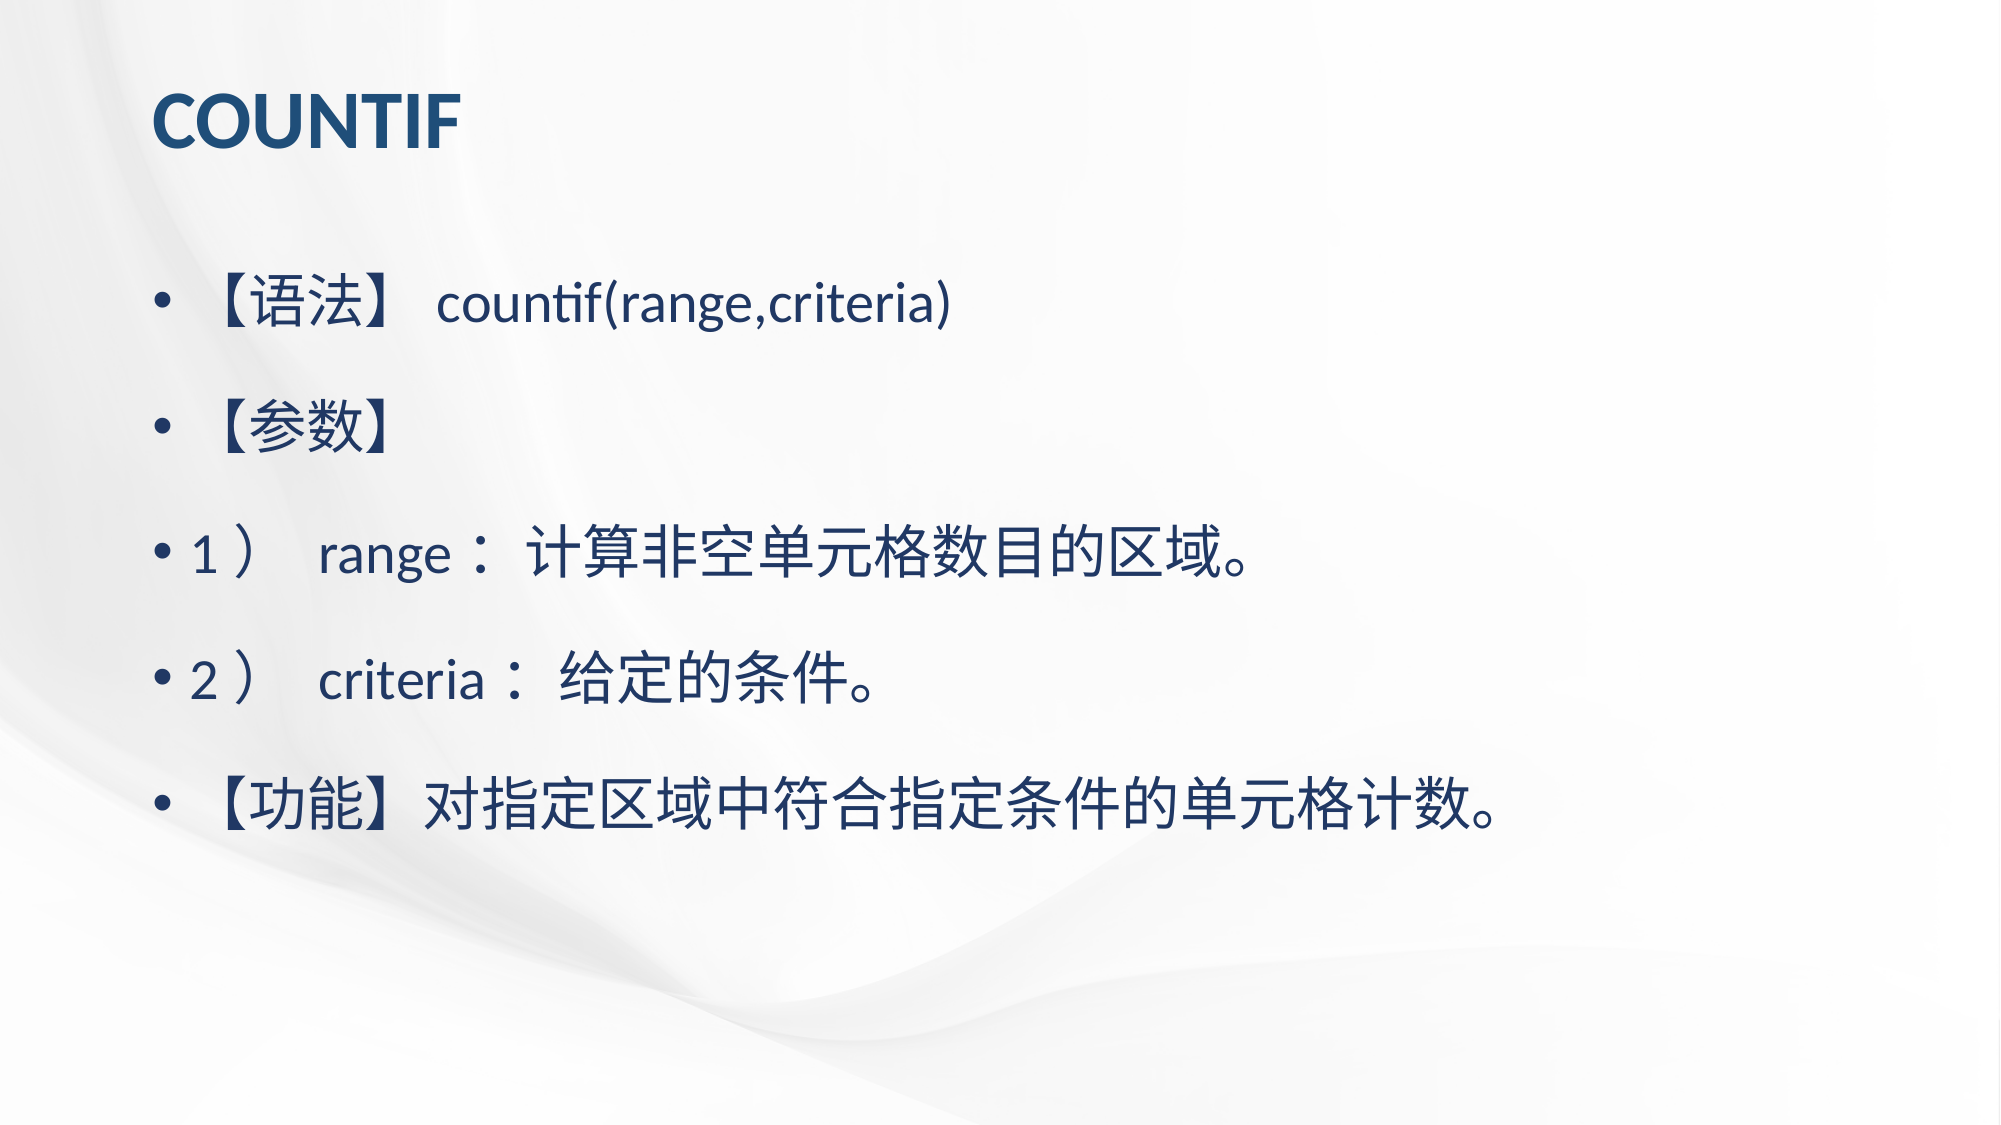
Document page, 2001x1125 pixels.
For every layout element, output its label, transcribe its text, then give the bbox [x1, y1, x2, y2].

list 【语法】countif(range,criteria) 【参数】 1） range：计算非空单元格数目的区域。 2） criteria：给定的条件。 【功能】对指定区域中符合指定条件的单元格计数。 [137, 222, 1863, 1043]
title COUNTIF [137, 59, 1863, 184]
